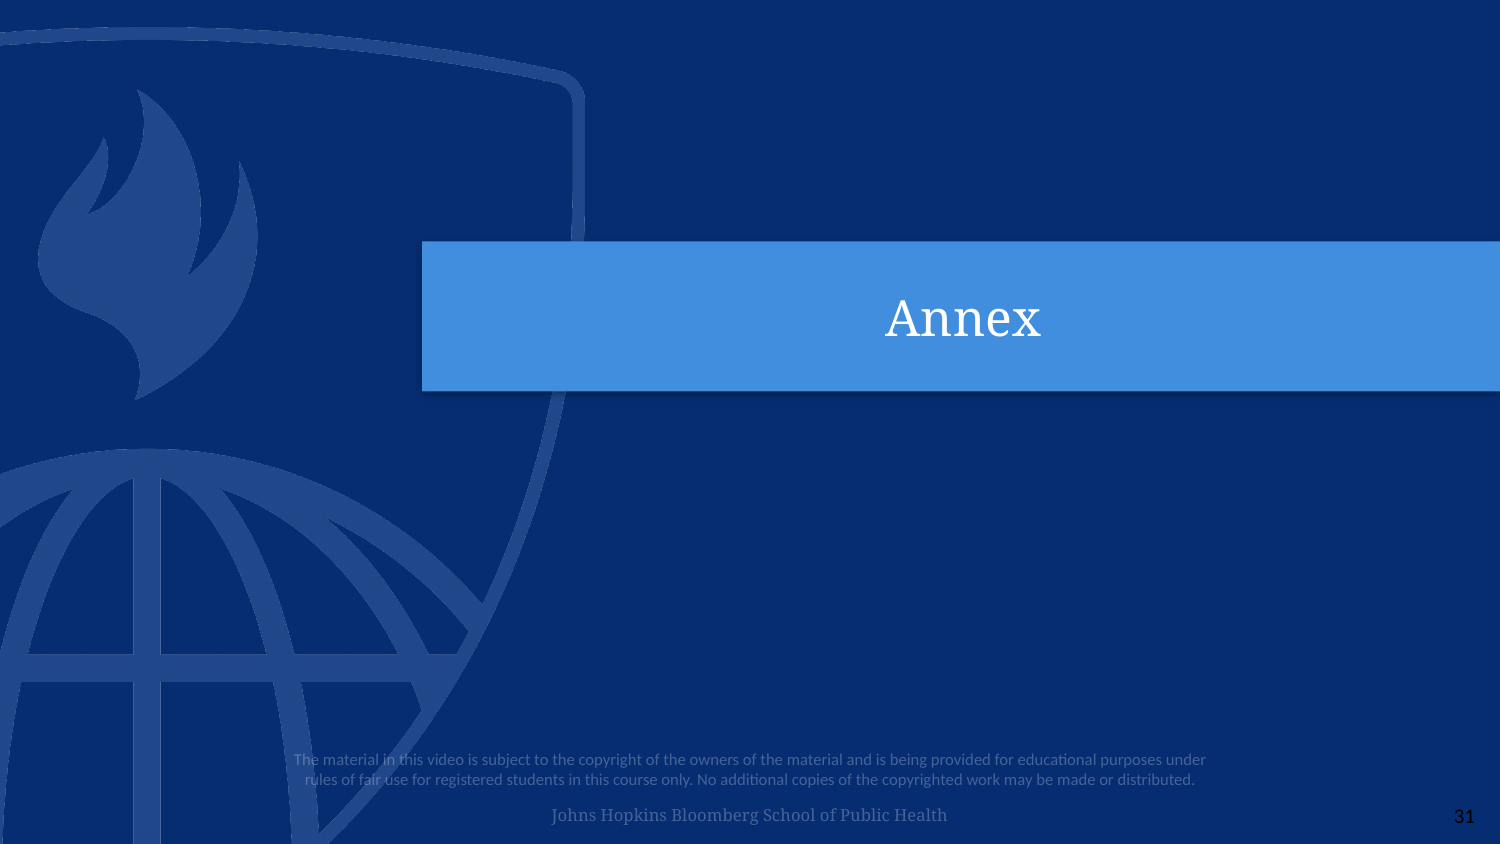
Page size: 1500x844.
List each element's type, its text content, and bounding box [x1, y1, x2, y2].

slide_number 31 [1368, 783, 1475, 829]
picture [0, 27, 585, 844]
title Annex [426, 241, 1500, 392]
